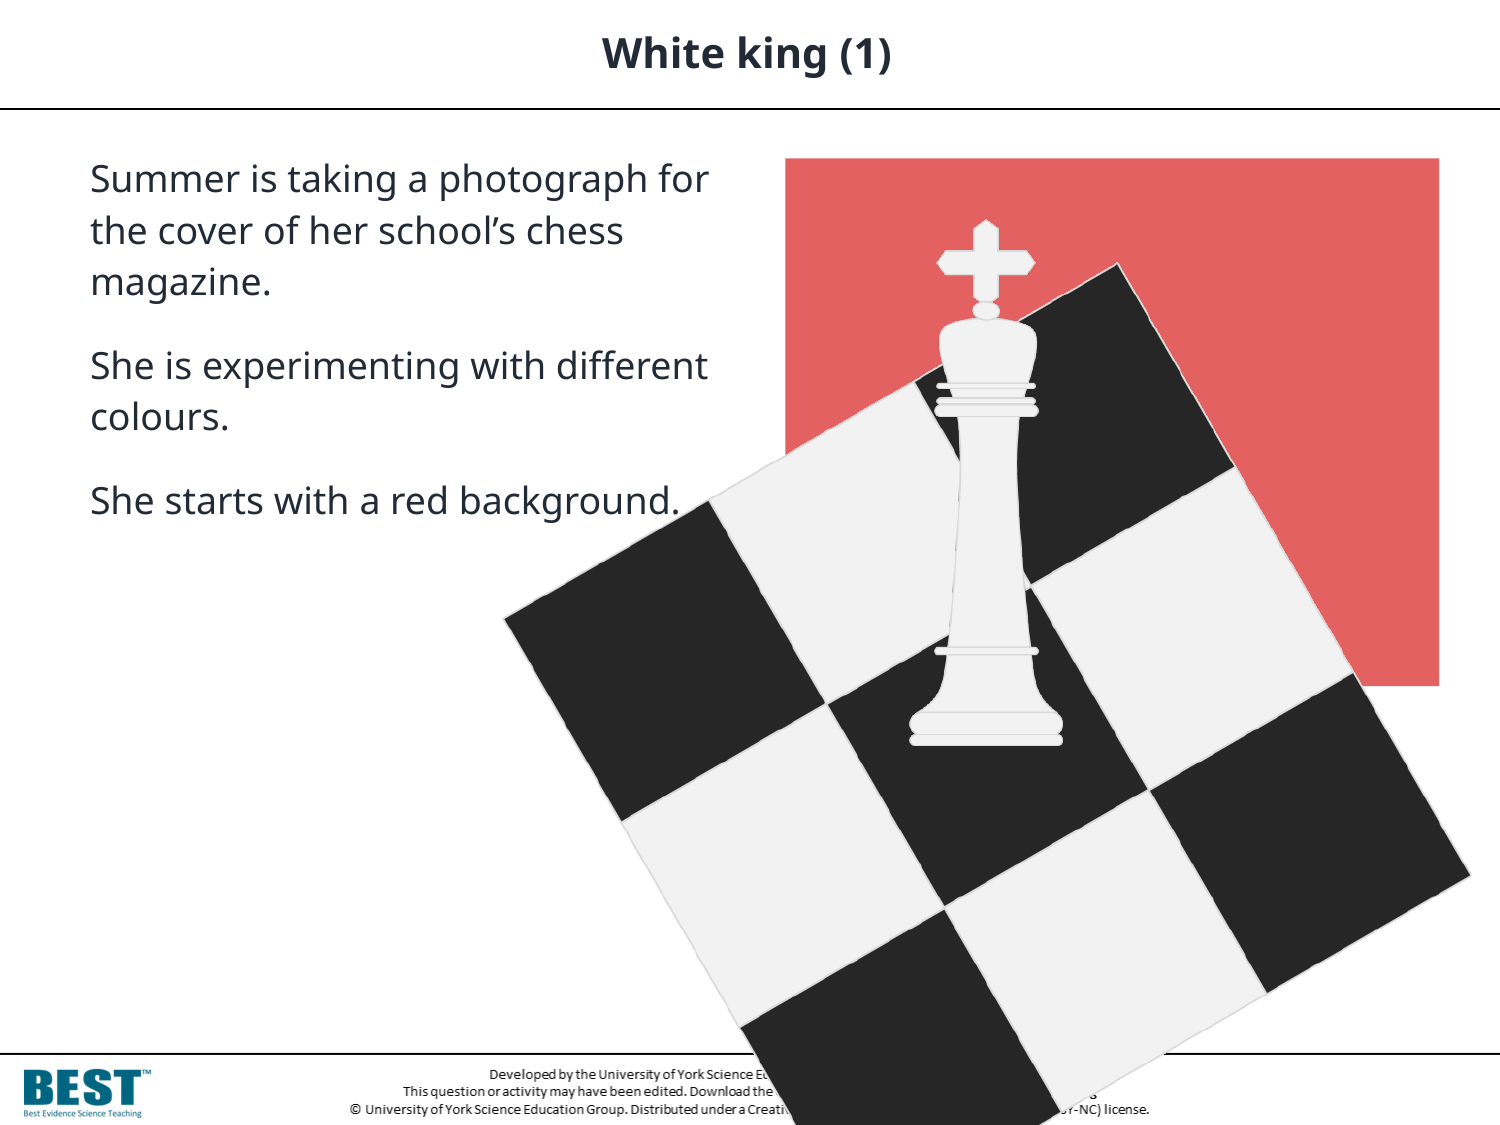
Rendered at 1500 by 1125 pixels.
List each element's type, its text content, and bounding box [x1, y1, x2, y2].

text_box White king (1) [23, 4, 1471, 99]
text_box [632, 158, 1440, 1102]
picture [0, 108, 1500, 1125]
